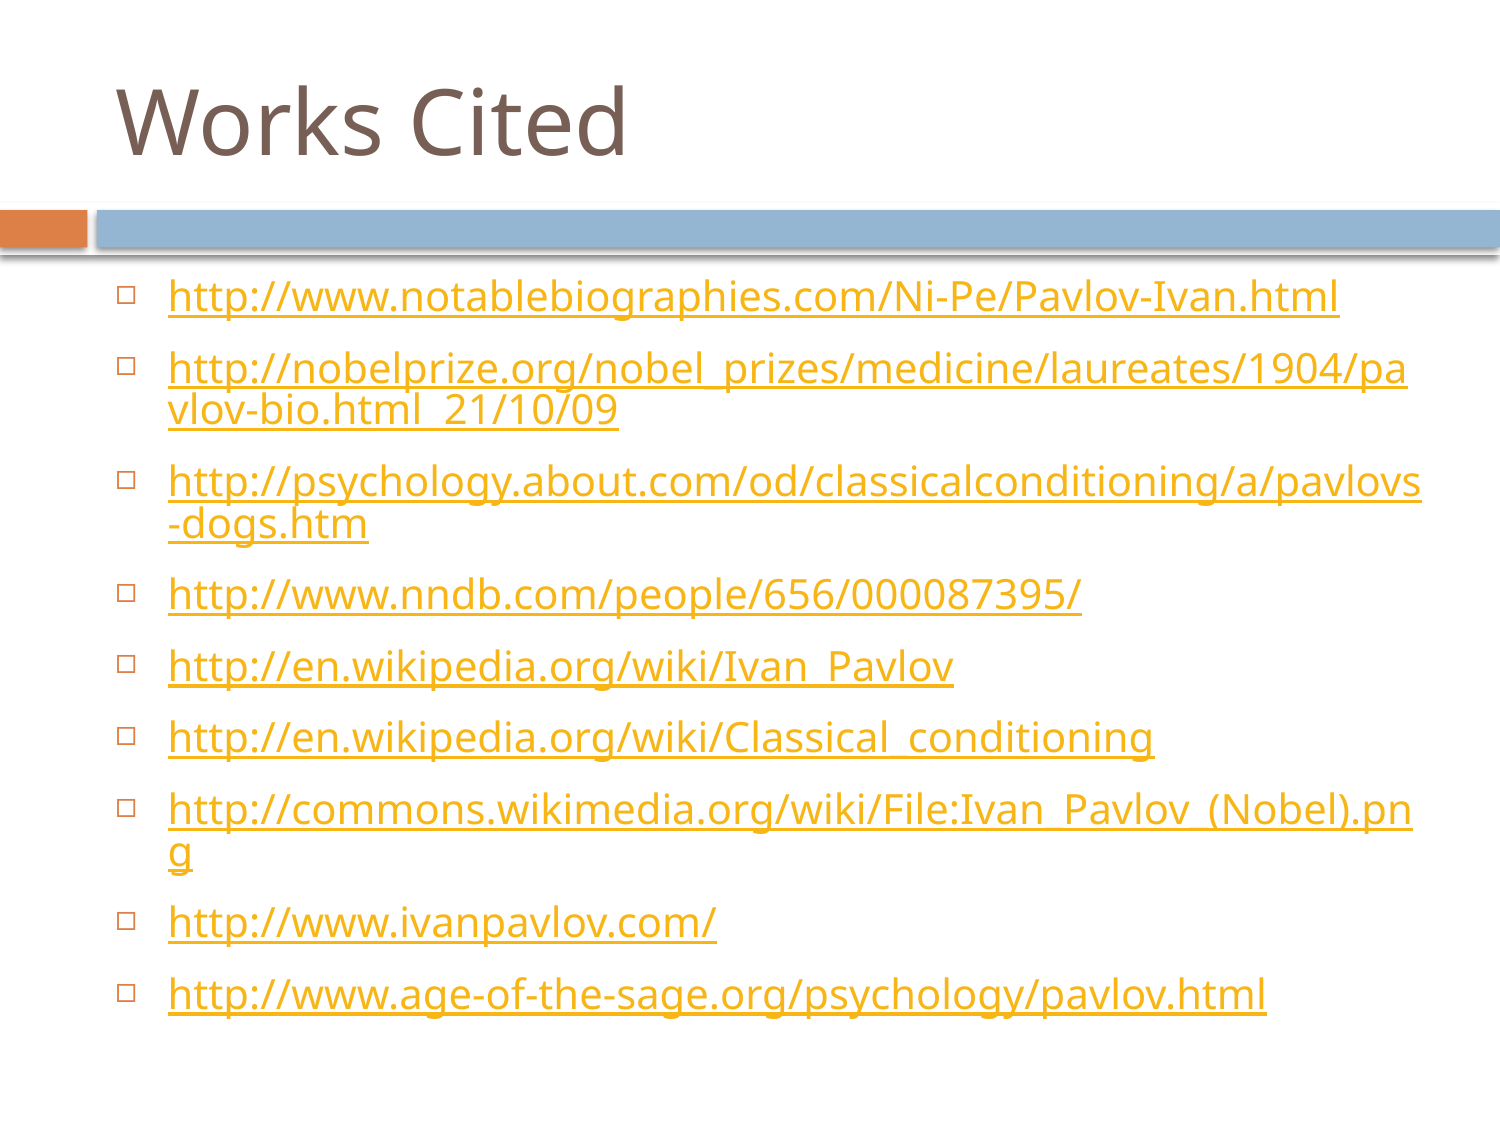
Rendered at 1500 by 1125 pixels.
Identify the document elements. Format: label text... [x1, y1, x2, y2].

title Works Cited [100, 37, 1438, 200]
list http://www.notablebiographies.com/Ni-Pe/Pavlov-Ivan.html http://nobelprize.org/nobel_prizes/medicine/laureates/1904/pavlov-bio.html 21/10/09 http://psychology.about.com/od/classicalconditioning/a/pavlovs-dogs.htm http://www.nndb.com/people/656/000087395/ http://en.wikipedia.org/wiki/Ivan_Pavlov http://en.wikipedia.org/wiki/Classical_conditioning http://commons.wikimedia.org/wiki/File:Ivan_Pavlov_(Nobel).png http://www.ivanpavlov.com/ http://www.age-of-the-sage.org/psychology/pavlov.html [100, 262, 1438, 1000]
